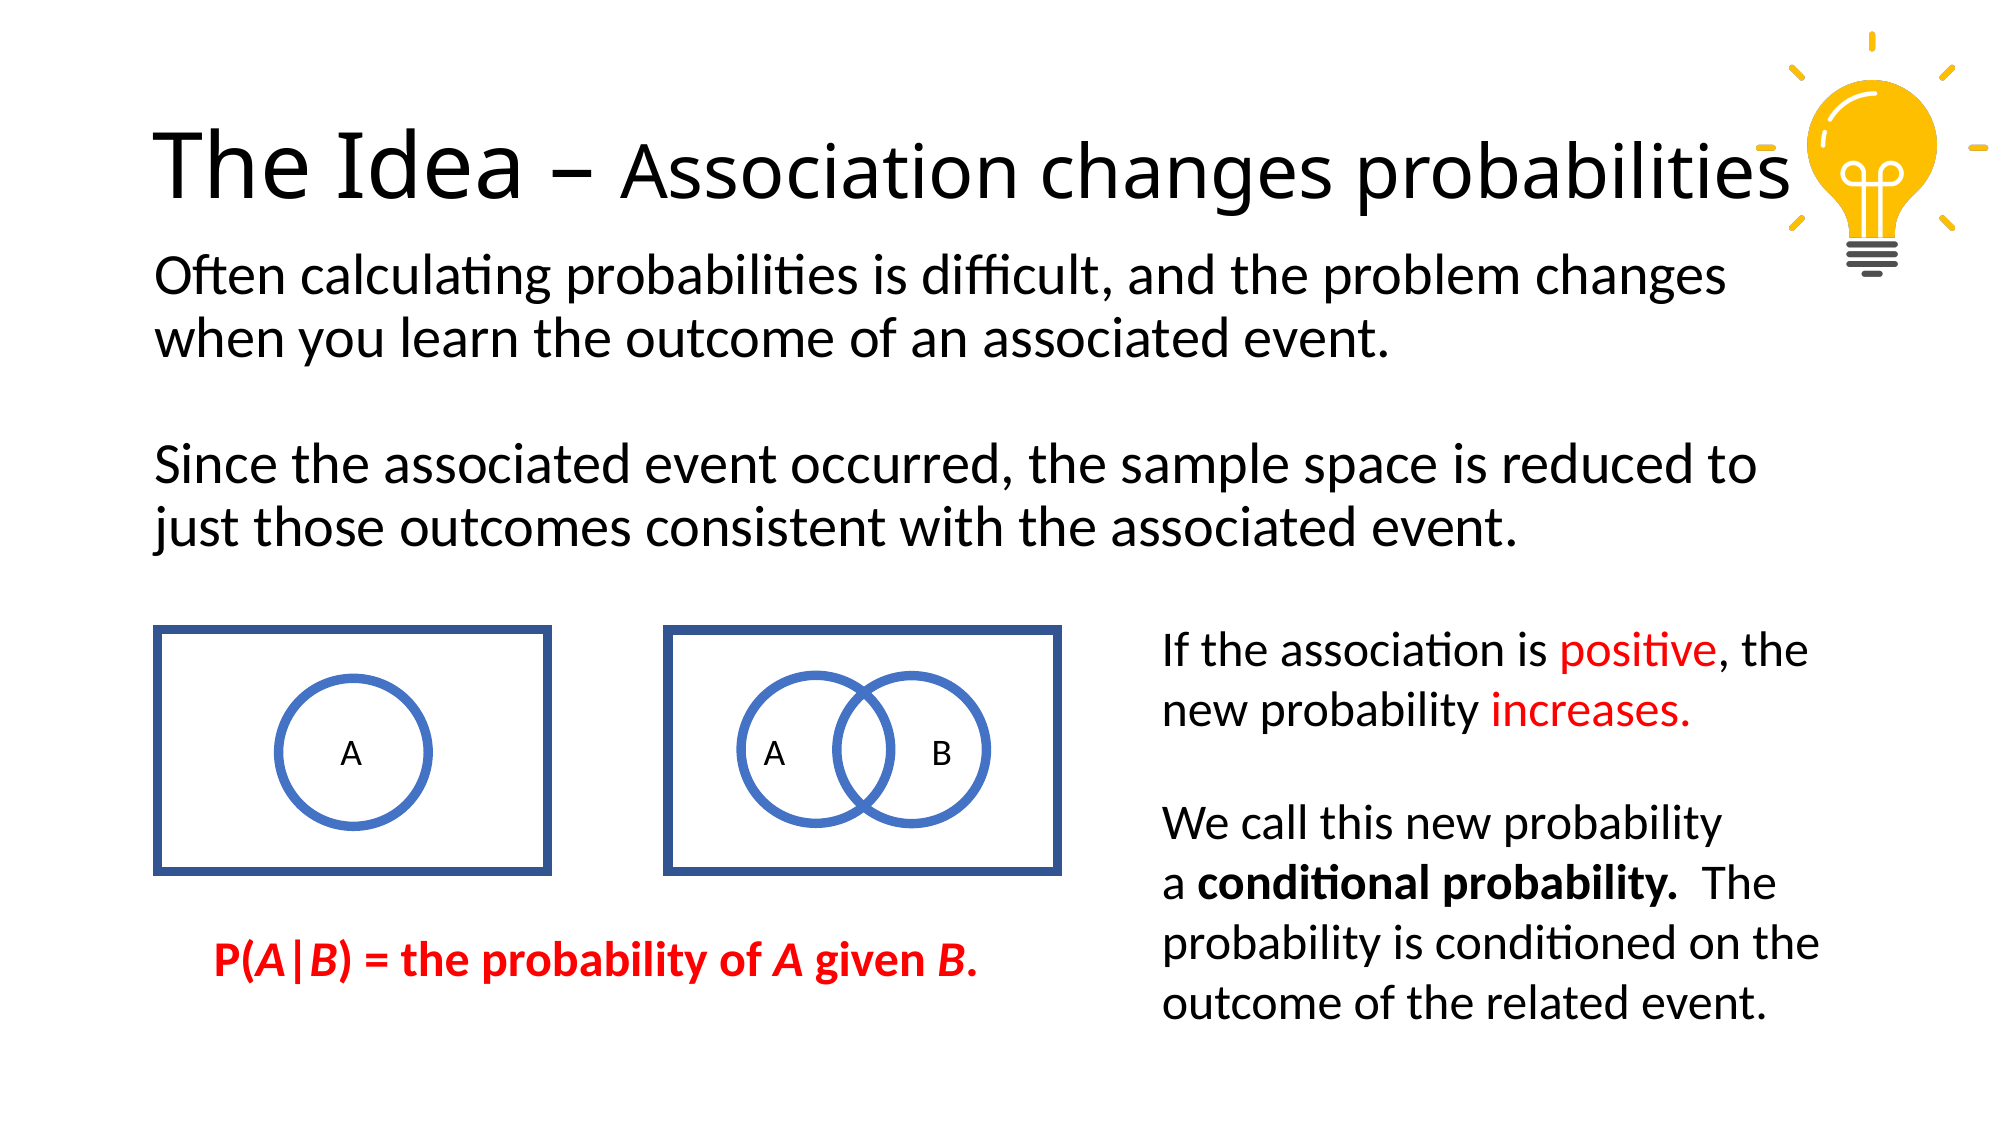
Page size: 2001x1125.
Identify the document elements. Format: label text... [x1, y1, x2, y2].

text_box If the association is positive, the new probability increases. [1146, 608, 1844, 744]
picture [1691, 0, 2000, 328]
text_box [667, 630, 1058, 872]
list Often calculating probabilities is difficult, and the problem changes when you learn the outcome of an associated event. Since the associated event occurred, the sample space is reduced to just those outcomes consistent with the associated event. [139, 236, 1865, 951]
text_box P(A|B) = the probability of A given B. [198, 918, 1330, 994]
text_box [157, 629, 548, 872]
text_box We call this new probability a conditional probability. The probability is conditioned on the outcome of the related event. [1146, 781, 1969, 1037]
title The Idea – Association changes probabilities [137, 59, 1691, 278]
